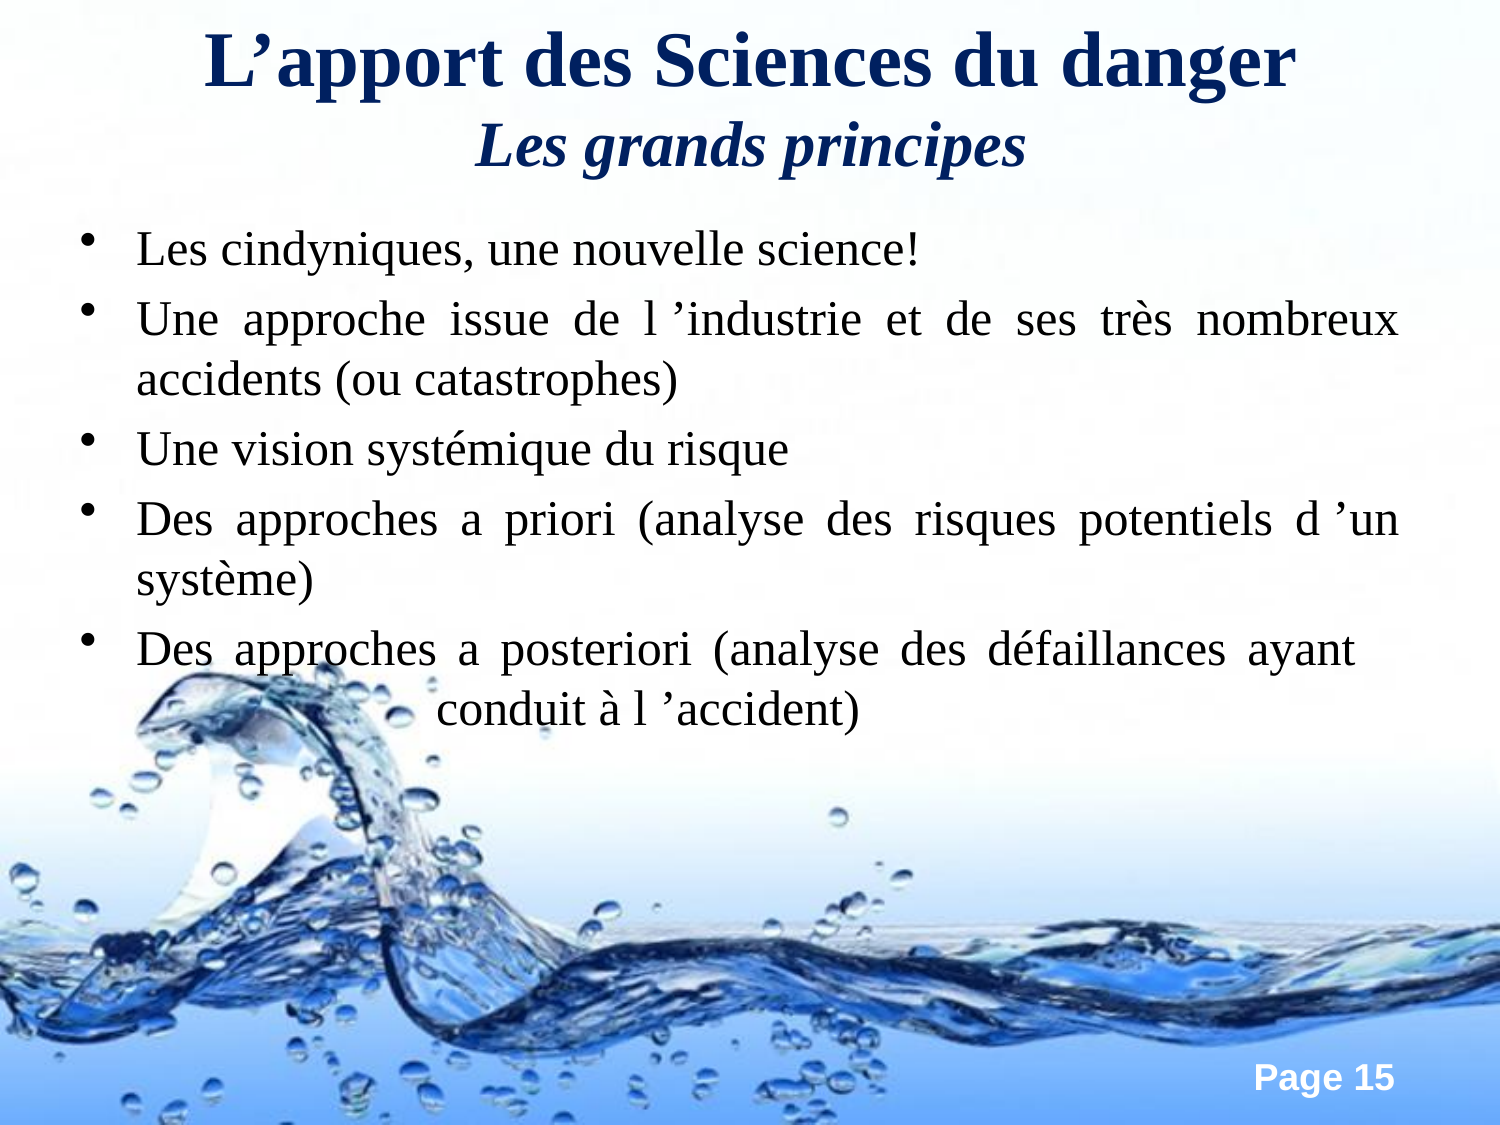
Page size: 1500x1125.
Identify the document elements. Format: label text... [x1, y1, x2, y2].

title L’apport des Sciences du danger Les grands principes [76, 0, 1427, 188]
picture [0, 0, 1500, 1125]
list Les cindyniques, une nouvelle science! Une approche issue de l ’industrie et de ses très nombreux accidents (ou catastrophes) Une vision systémique du risque Des approches a priori (analyse des risques potentiels d ’un système) Des approches a posteriori (analyse des défaillances ayant conduit à l ’accident) [64, 208, 1415, 951]
